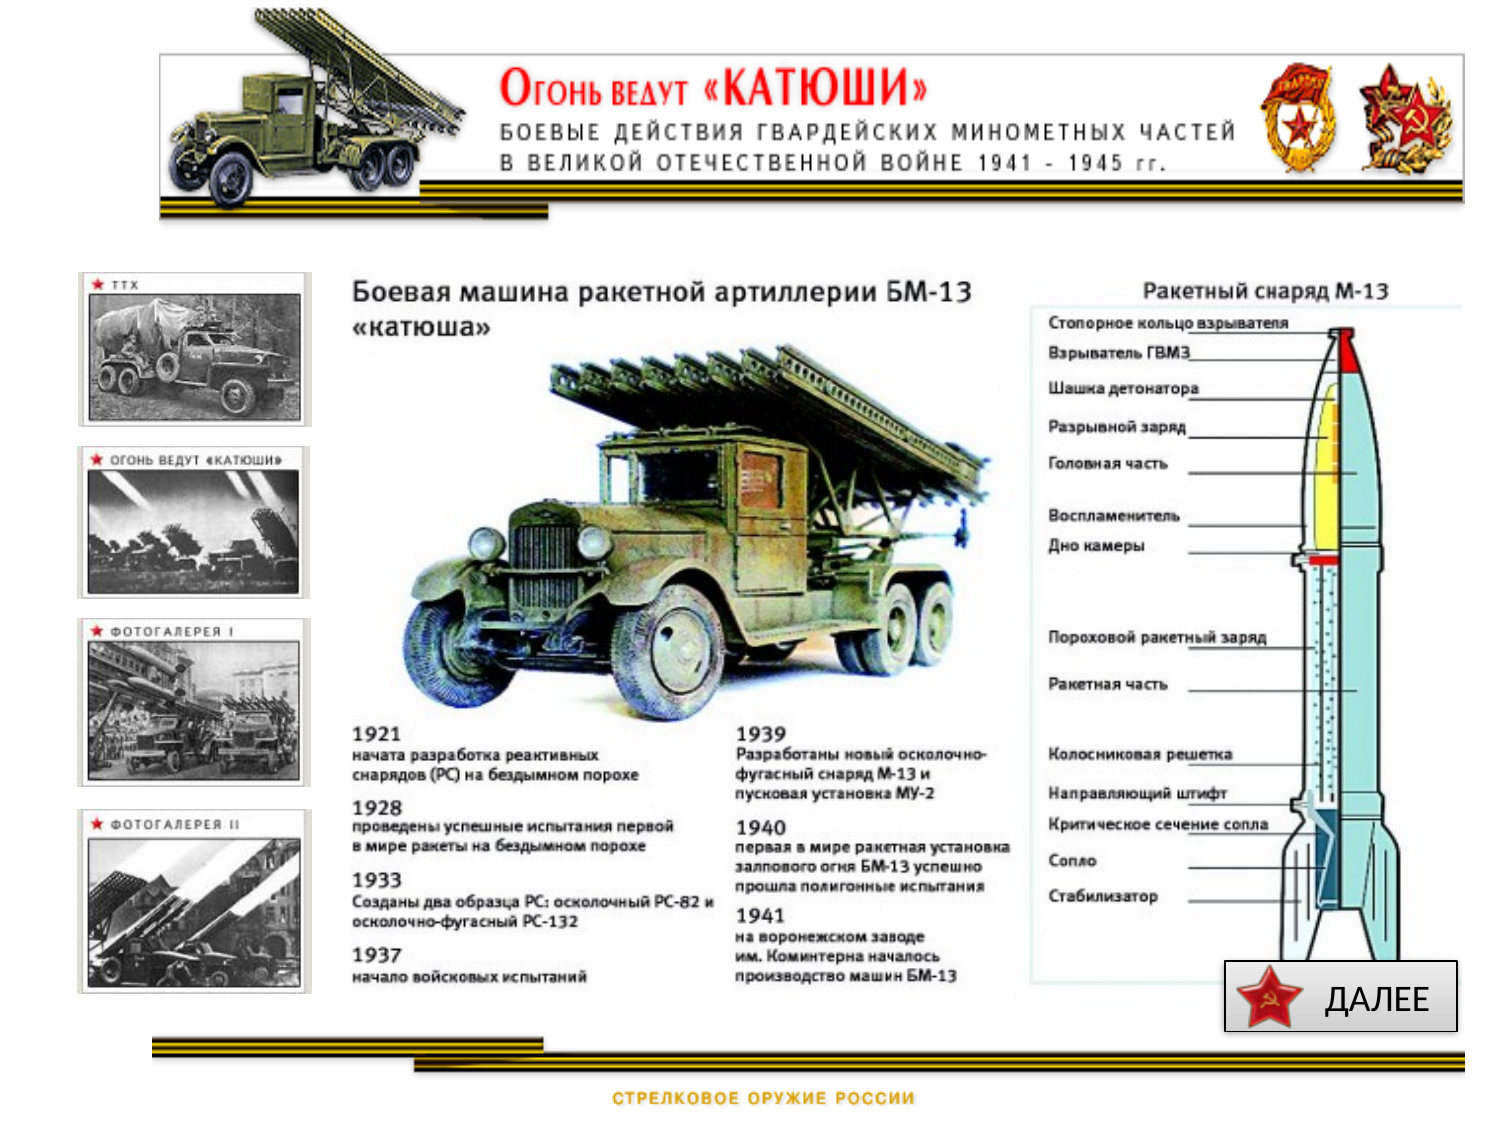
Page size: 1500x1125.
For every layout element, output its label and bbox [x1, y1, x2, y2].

text_box [77, 6, 1466, 1117]
picture [1236, 962, 1304, 1030]
